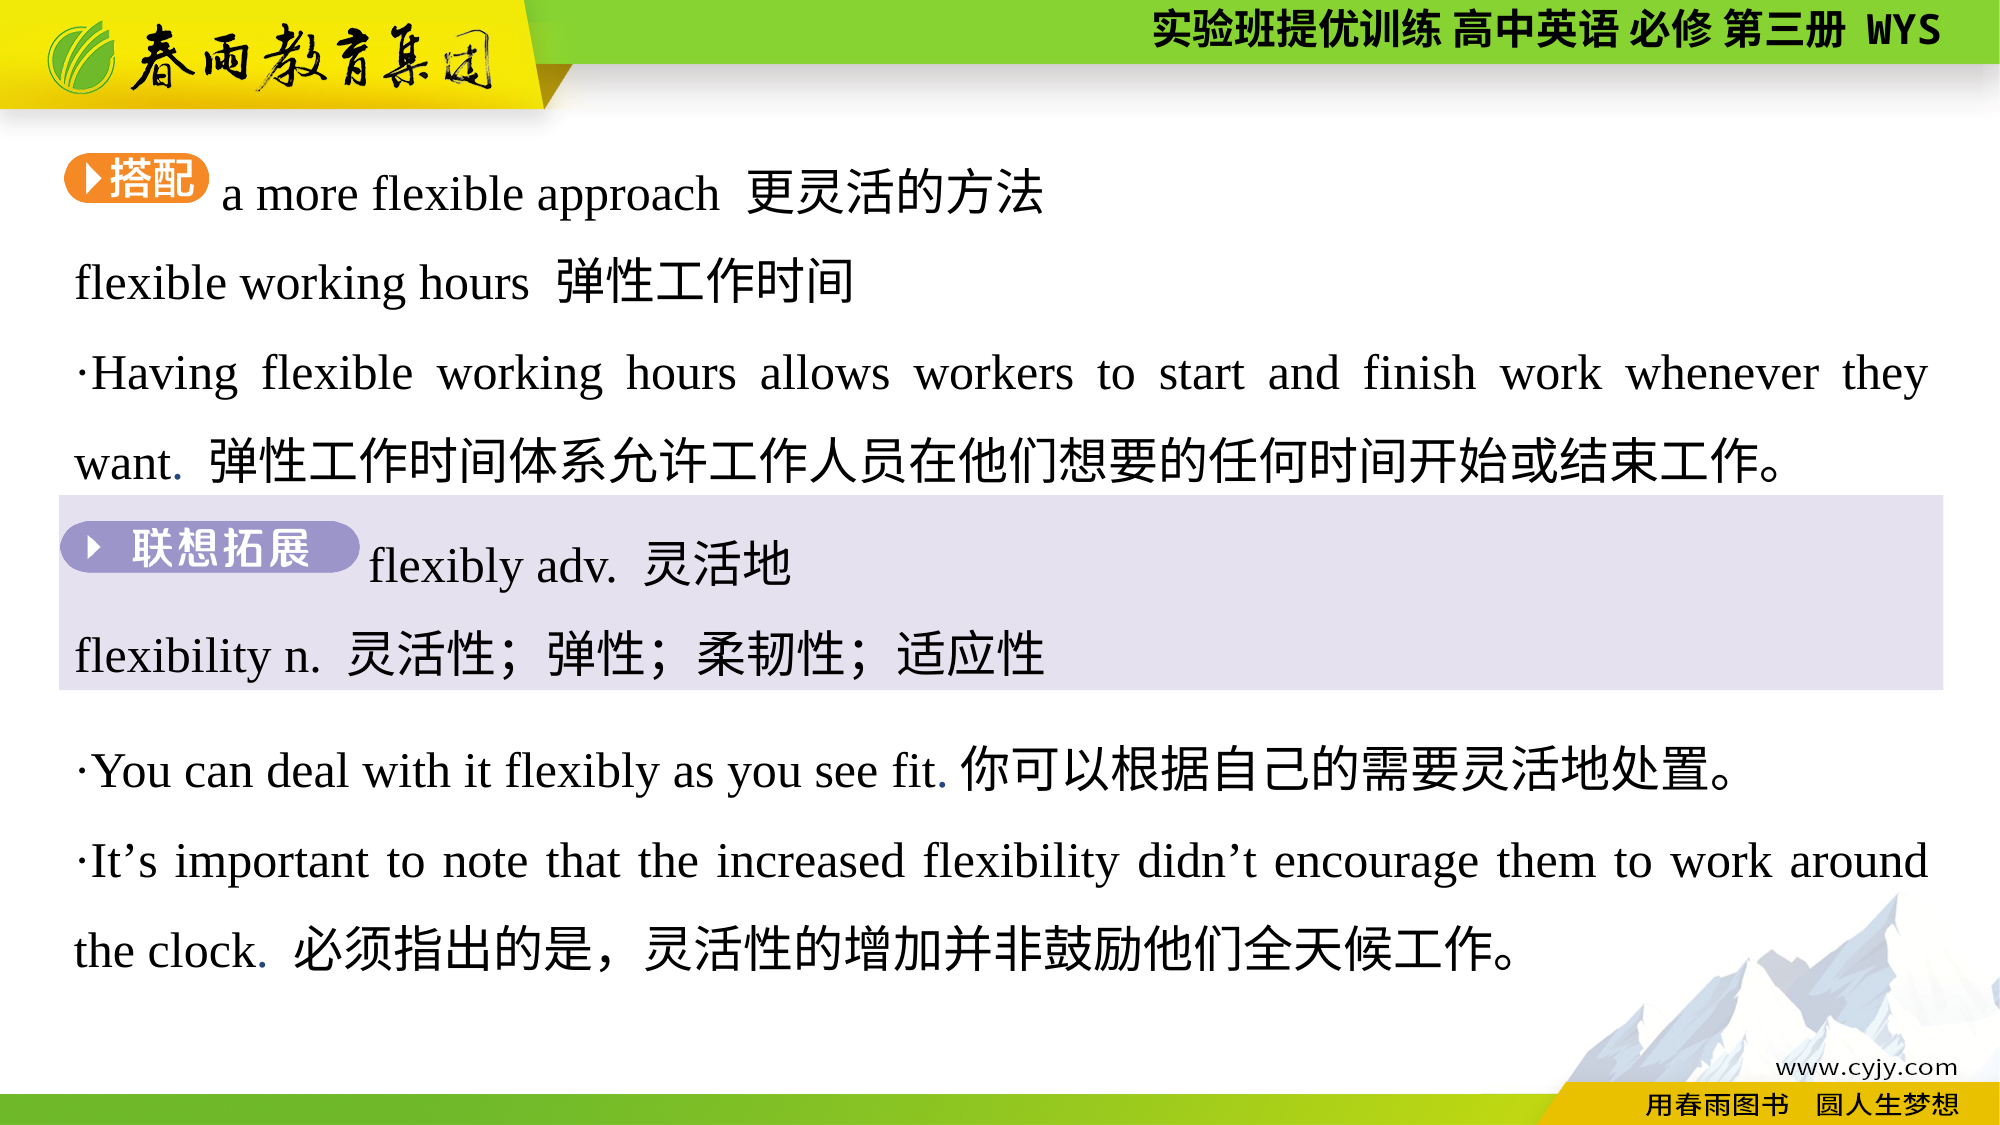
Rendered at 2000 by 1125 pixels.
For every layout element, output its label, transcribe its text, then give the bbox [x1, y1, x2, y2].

text_box flexibly adv. 灵活地 flexibility n. 灵活性；弹性；柔韧性；适应性 [59, 495, 1944, 691]
text_box ·You can deal with it flexibly as you see fit.你可以根据自己的需要灵活地处置。 ·It’s important to note that the increased flexibility didn’t encourage them to work around the clock. 必须指出的是，灵活性的增加并非鼓励他们全天候工作。 [59, 699, 1944, 985]
list a more flexible approach 更灵活的方法 flexible working hours 弹性工作时间 ·Having flexible working hours allows workers to start and finish work whenever they want. 弹性工作时间体系允许工作人员在他们想要的任何时间开始或结束工作。 [59, 122, 1944, 495]
picture [0, 0, 2000, 1125]
